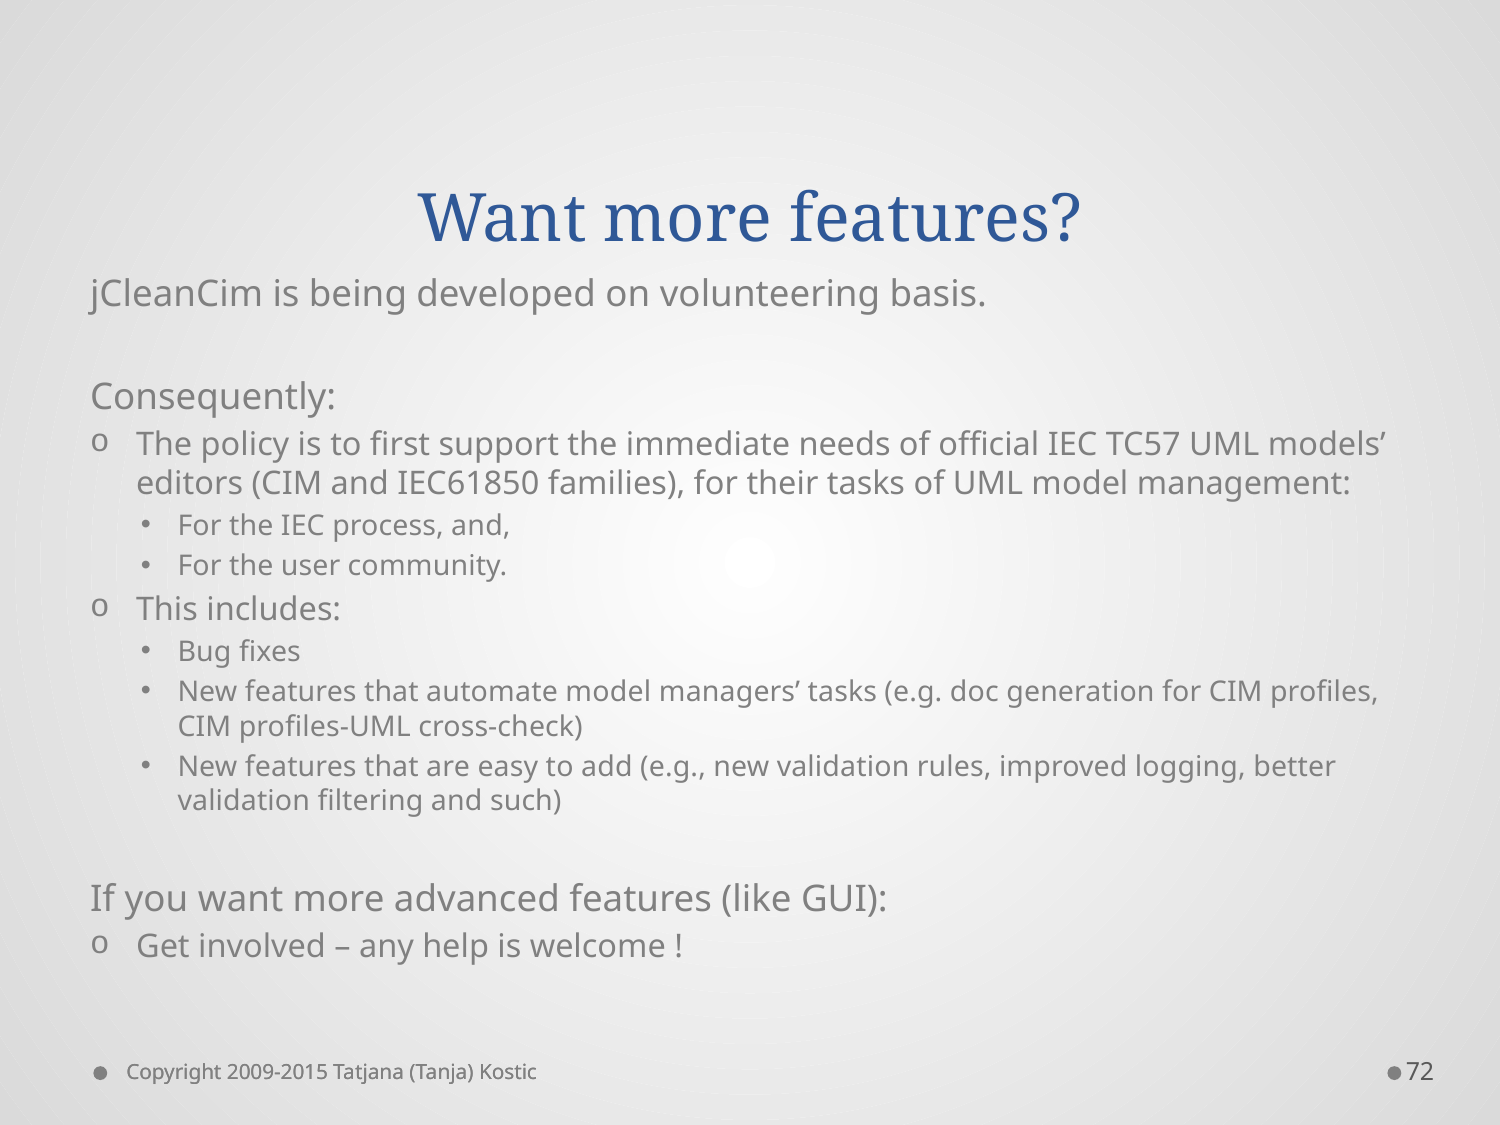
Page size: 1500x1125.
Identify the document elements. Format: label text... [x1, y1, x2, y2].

slide_number 72 [1401, 1042, 1494, 1103]
title Want more features? [75, 0, 1425, 262]
list jCleanCim is being developed on volunteering basis. Consequently: The policy is to first support the immediate needs of official IEC TC57 UML models’ editors (CIM and IEC61850 families), for their tasks of UML model management: For the IEC process, and, For the user community. This includes: Bug fixes New features that automate model managers’ tasks (e.g. doc generation for CIM profiles, CIM profiles-UML cross-check) New features that are easy to add (e.g., new validation rules, improved logging, better validation filtering and such) If you want more advanced features (like GUI): Get involved – any help is welcome ! [75, 262, 1425, 1005]
